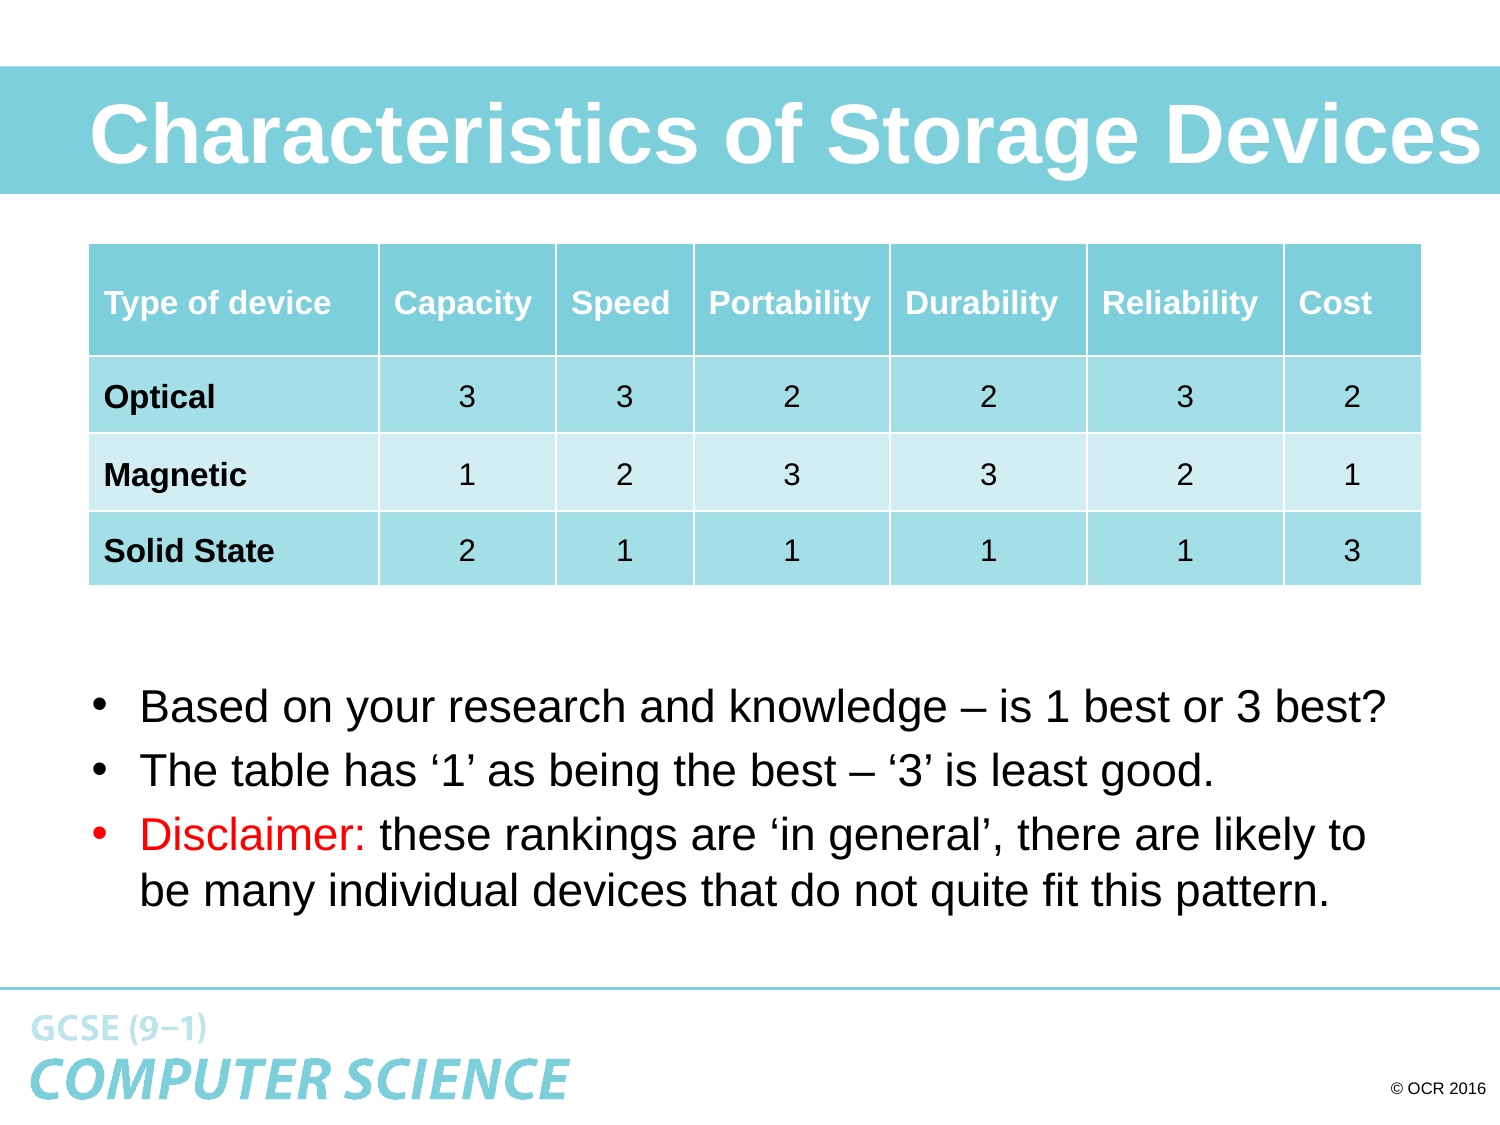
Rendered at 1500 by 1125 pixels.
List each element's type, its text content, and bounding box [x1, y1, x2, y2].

table_cell 2 [1088, 434, 1283, 510]
table_cell 1 [557, 512, 693, 585]
table_cell Optical [89, 357, 378, 432]
table_cell 1 [891, 512, 1086, 585]
table_cell 2 [380, 512, 555, 585]
table_cell 1 [380, 434, 555, 510]
table_cell 1 [1088, 512, 1283, 585]
title Characteristics of Storage Devices [0, 66, 1500, 194]
table_header Type of device [89, 244, 378, 355]
table_cell 2 [891, 357, 1086, 432]
table_cell 3 [1285, 512, 1421, 585]
table_header Durability [891, 244, 1086, 355]
table_cell 3 [891, 434, 1086, 510]
table_header Speed [557, 244, 693, 355]
table_cell 3 [557, 357, 693, 432]
table_cell 1 [1285, 434, 1421, 510]
table_cell 1 [695, 512, 889, 585]
table_header Capacity [380, 244, 555, 355]
table_cell 2 [557, 434, 693, 510]
table_header Cost [1285, 244, 1421, 355]
table_cell Magnetic [89, 434, 378, 510]
list Based on your research and knowledge – is 1 best or 3 best? The table has ‘1’ as being the best – ‘3’ is least good. Disclaimer: these rankings are ‘in general’, there are likely to be many individual devices that do not quite fit this pattern. [76, 668, 1427, 953]
table_header Reliability [1088, 244, 1283, 355]
table_cell 3 [695, 434, 889, 510]
table_cell 2 [1285, 357, 1421, 432]
table_cell 2 [695, 357, 889, 432]
table_header Portability [695, 244, 889, 355]
table_cell 3 [380, 357, 555, 432]
table_cell Solid State [89, 512, 378, 585]
picture [0, 987, 1500, 1124]
table_cell 3 [1088, 357, 1283, 432]
